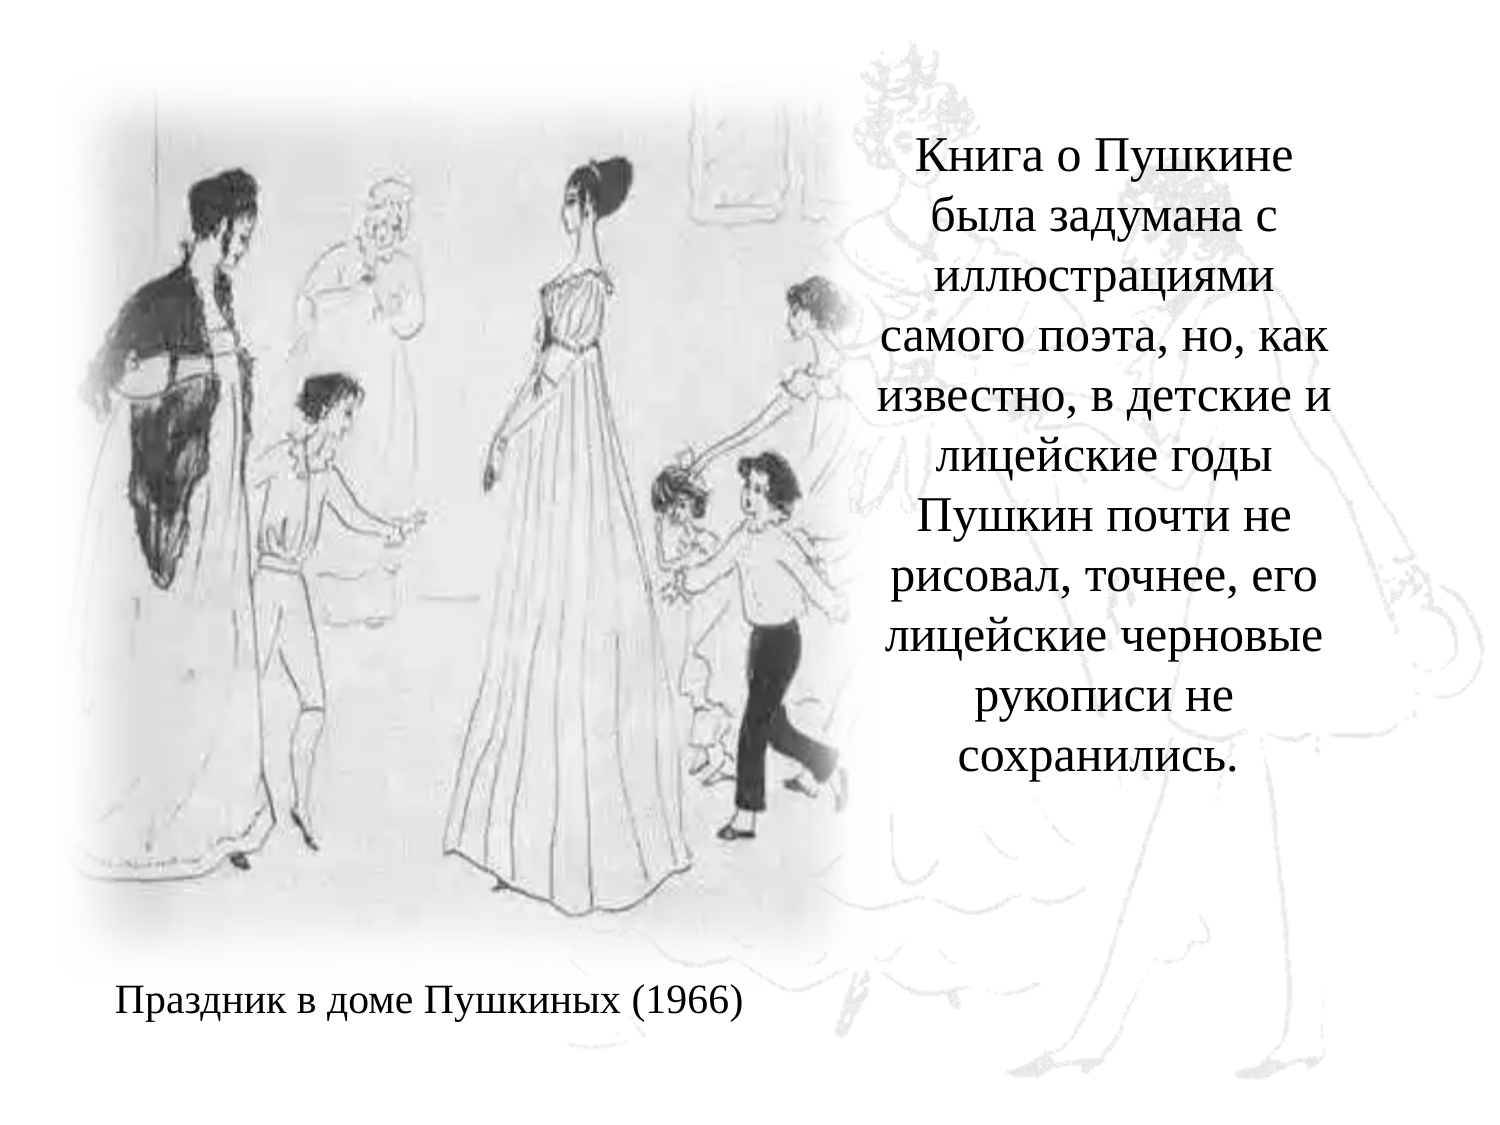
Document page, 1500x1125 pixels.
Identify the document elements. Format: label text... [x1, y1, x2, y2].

picture [52, 0, 1500, 1125]
text_box Праздник в доме Пушкиных (1966) [100, 996, 549, 1029]
